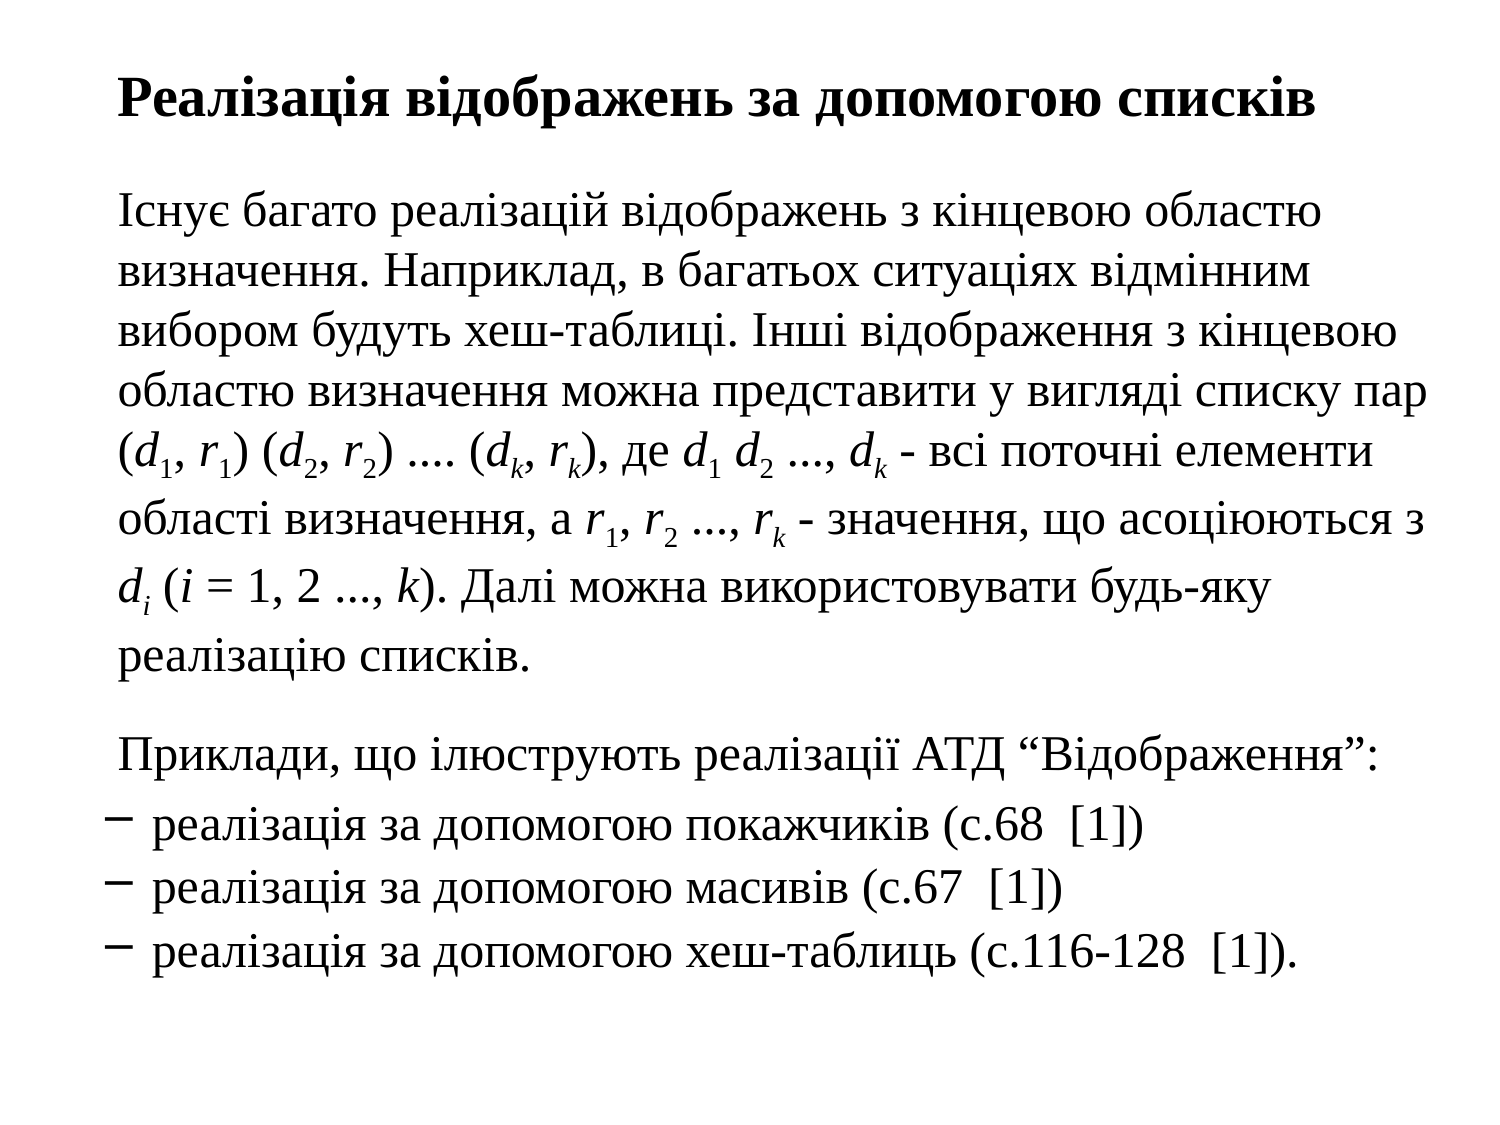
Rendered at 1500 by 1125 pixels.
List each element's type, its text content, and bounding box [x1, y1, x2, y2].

list Реалізація відображень за допомогою списків Існує багато реалізацій відображень з кінцевою областю визначення. Наприклад, в багатьох ситуаціях відмінним вибором будуть хеш-таблиці. Інші відображення з кінцевою областю визначення можна представити у вигляді списку пар (d1, r1) (d2, r2) .... (dk, rk), де d1 d2 ..., dk - всі поточні елементи області визначення, а r1, r2 ..., rk - значення, що асоціюються з di (i = 1, 2 ..., k). Далі можна використовувати будь-яку реалізацію списків. Приклади, що ілюструють реалізації АТД “Відображення”: реалізація за допомогою покажчиків (с.68 [1]) реалізація за допомогою масивів (с.67 [1]) реалізація за допомогою хеш-таблиць (с.116-128 [1]). [0, 58, 1500, 1125]
